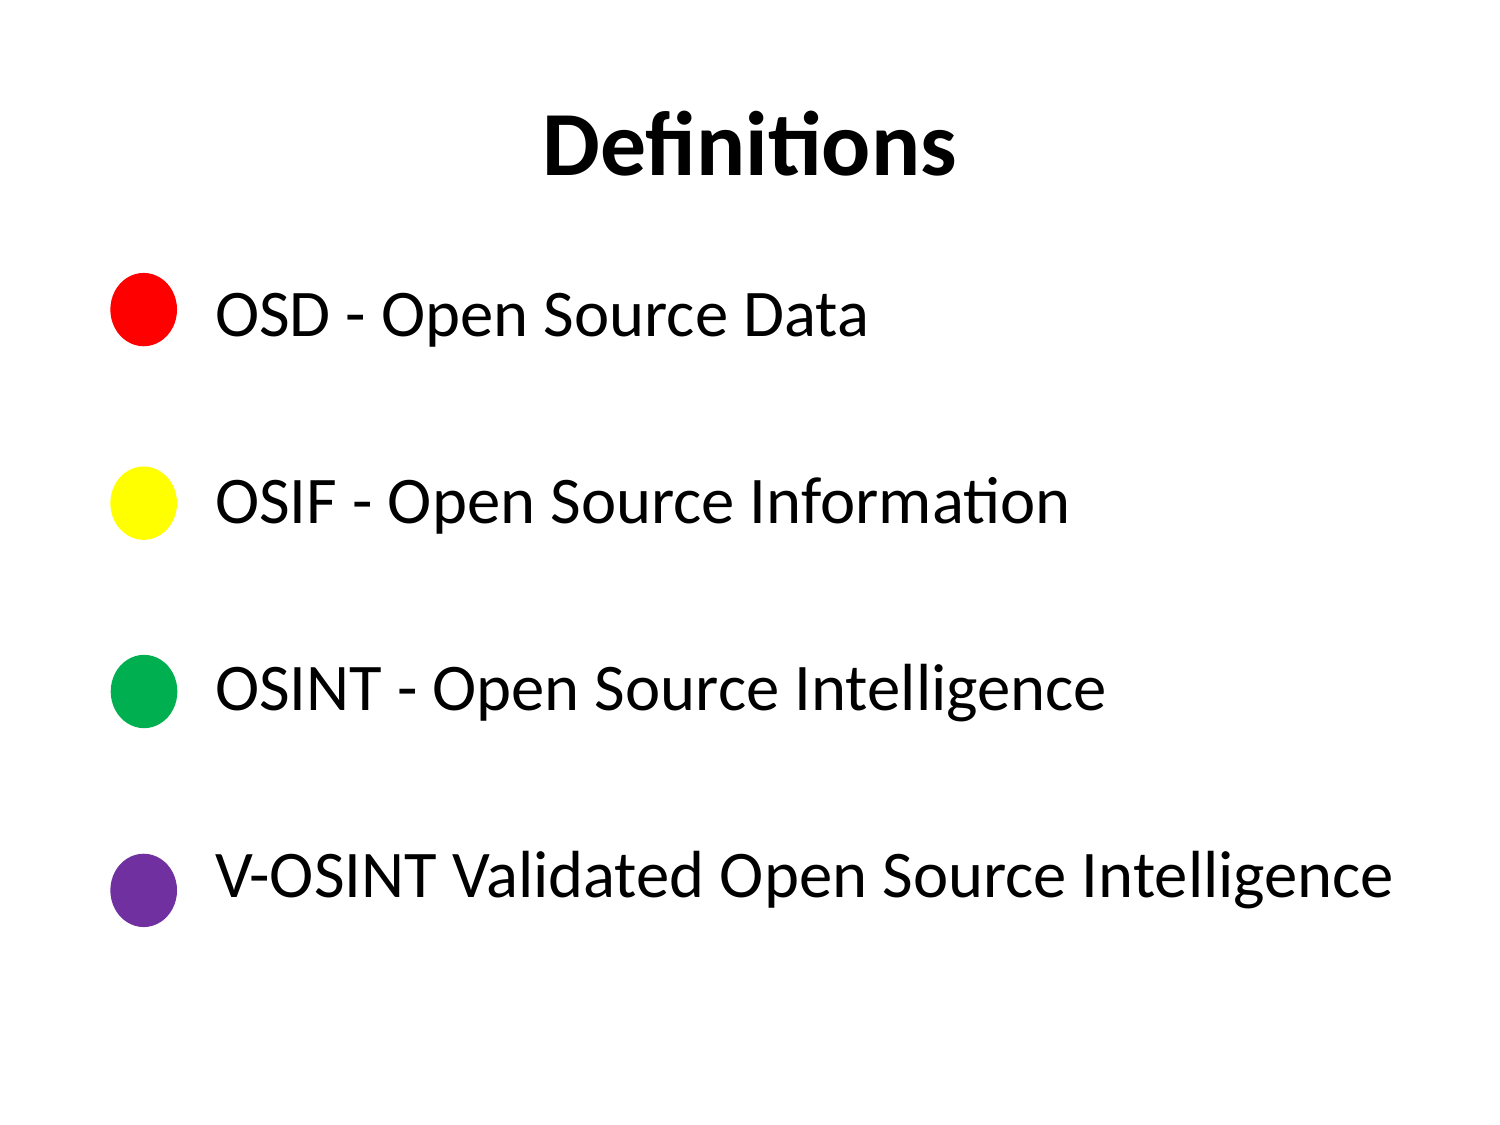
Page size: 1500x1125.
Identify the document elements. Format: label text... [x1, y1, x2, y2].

list OSD - Open Source Data OSIF - Open Source Information OSINT - Open Source Intelligence V-OSINT Validated Open Source Intelligence [200, 262, 1425, 1005]
title Definitions [75, 45, 1425, 233]
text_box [112, 274, 176, 926]
